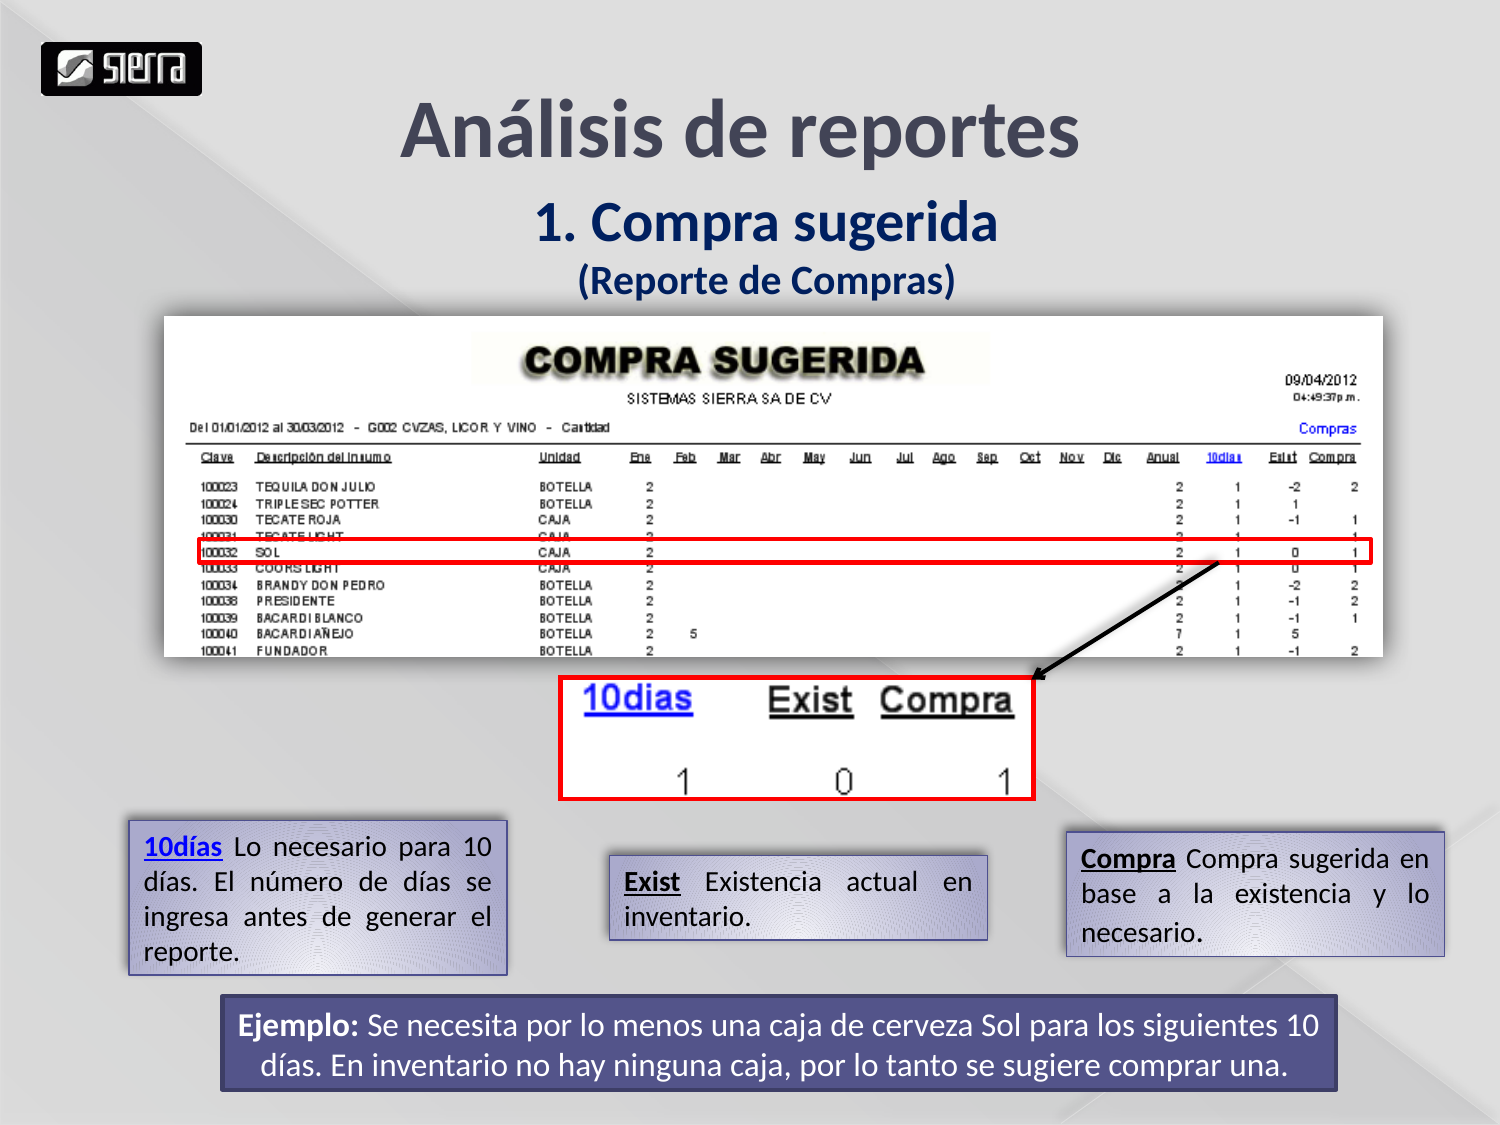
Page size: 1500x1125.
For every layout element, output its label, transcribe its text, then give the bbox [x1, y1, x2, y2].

text_box Análisis de reportes [385, 66, 1097, 182]
text_box Exist Existencia actual en inventario. [609, 855, 988, 941]
text_box 10días Lo necesario para 10 días. El número de días se ingresa antes de generar el reporte. [128, 820, 508, 976]
text_box 1. Compra sugerida (Reporte de Compras) [434, 175, 1100, 293]
picture [163, 316, 1383, 657]
text_box Ejemplo: Se necesita por lo menos una caja de cerveza Sol para los siguientes 10 días. En inventario no hay ninguna caja, por lo tanto se sugiere comprar una. [220, 994, 1338, 1092]
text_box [1031, 562, 1219, 680]
picture [41, 42, 202, 97]
text_box Compra Compra sugerida en base a la existencia y lo necesario. [1066, 831, 1445, 957]
picture [562, 679, 1032, 797]
